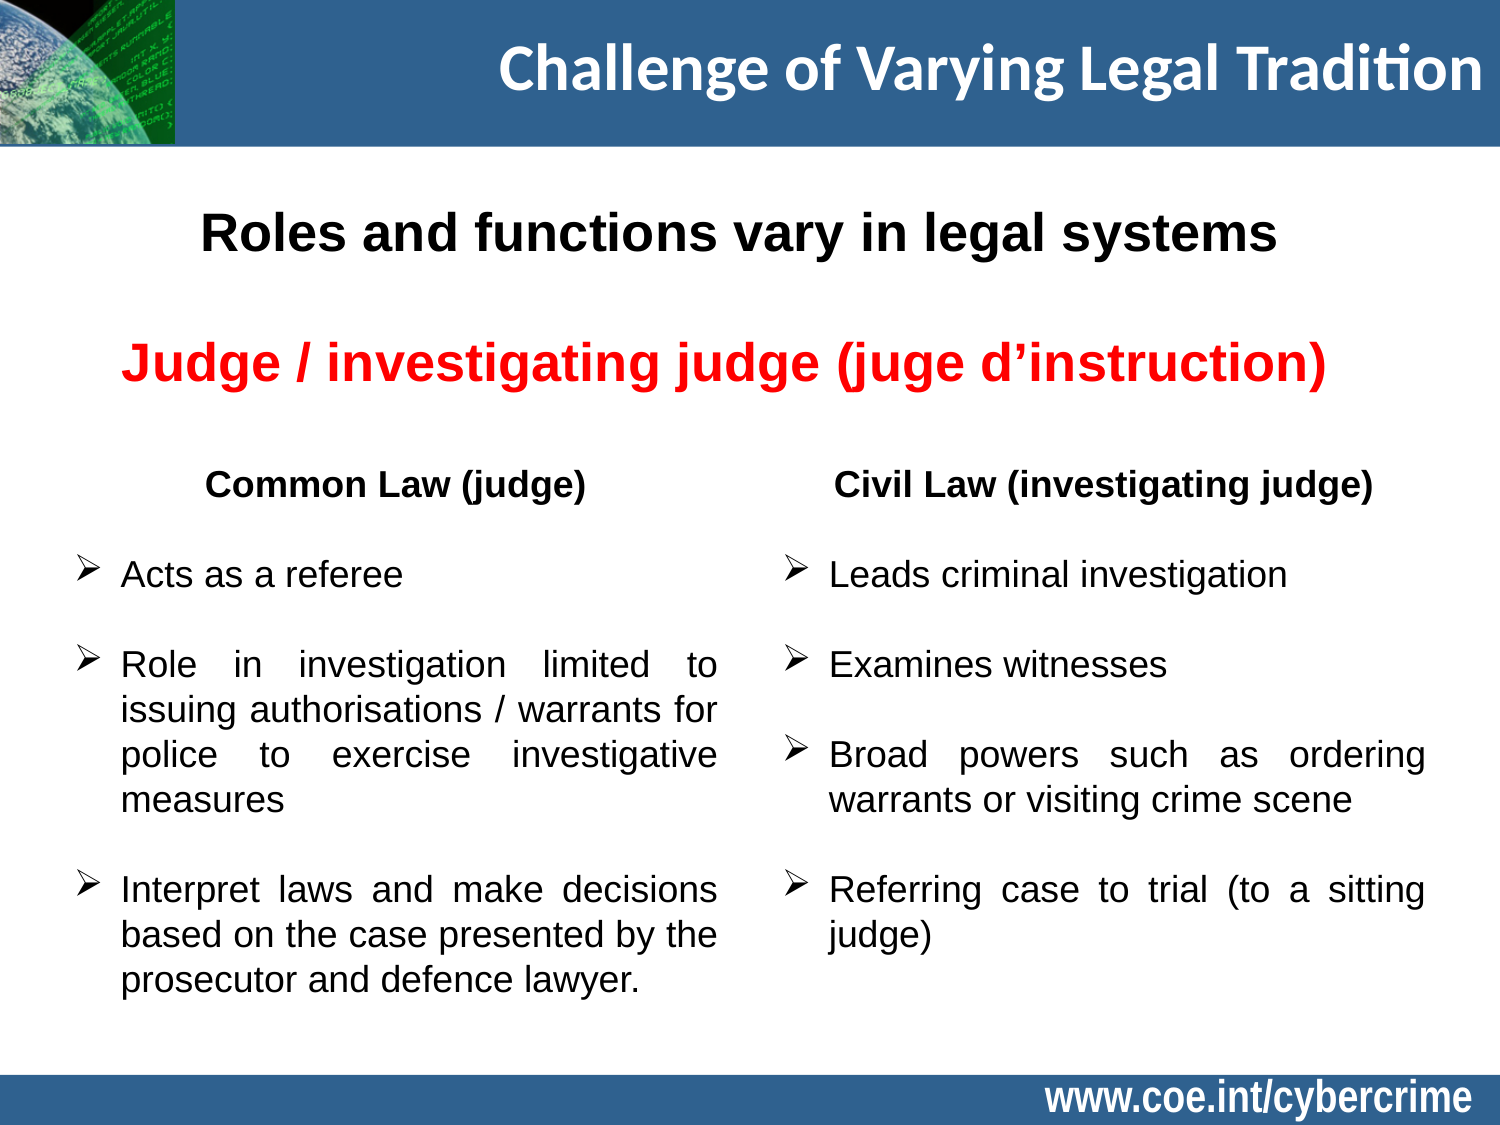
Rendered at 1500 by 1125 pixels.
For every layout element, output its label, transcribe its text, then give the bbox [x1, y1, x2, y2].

text_box [0, 1073, 1030, 1125]
text_box Challenge of Varying Legal Tradition [177, 0, 1500, 149]
text_box www.coe.int/cybercrime [1030, 1059, 1500, 1125]
picture [0, 0, 175, 144]
text_box Common Law (judge) Acts as a referee Role in investigation limited to issuing authorisations / warrants for police to exercise investigative measures Interpret laws and make decisions based on the case presented by the prosecutor and defence lawyer. [58, 452, 733, 1053]
text_box Civil Law (investigating judge) Leads criminal investigation Examines witnesses Broad powers such as ordering warrants or visiting crime scene Referring case to trial (to a sitting judge) [767, 452, 1441, 963]
text_box Roles and functions vary in legal systems Judge / investigating judge (juge d’instruction) [100, 190, 1380, 400]
